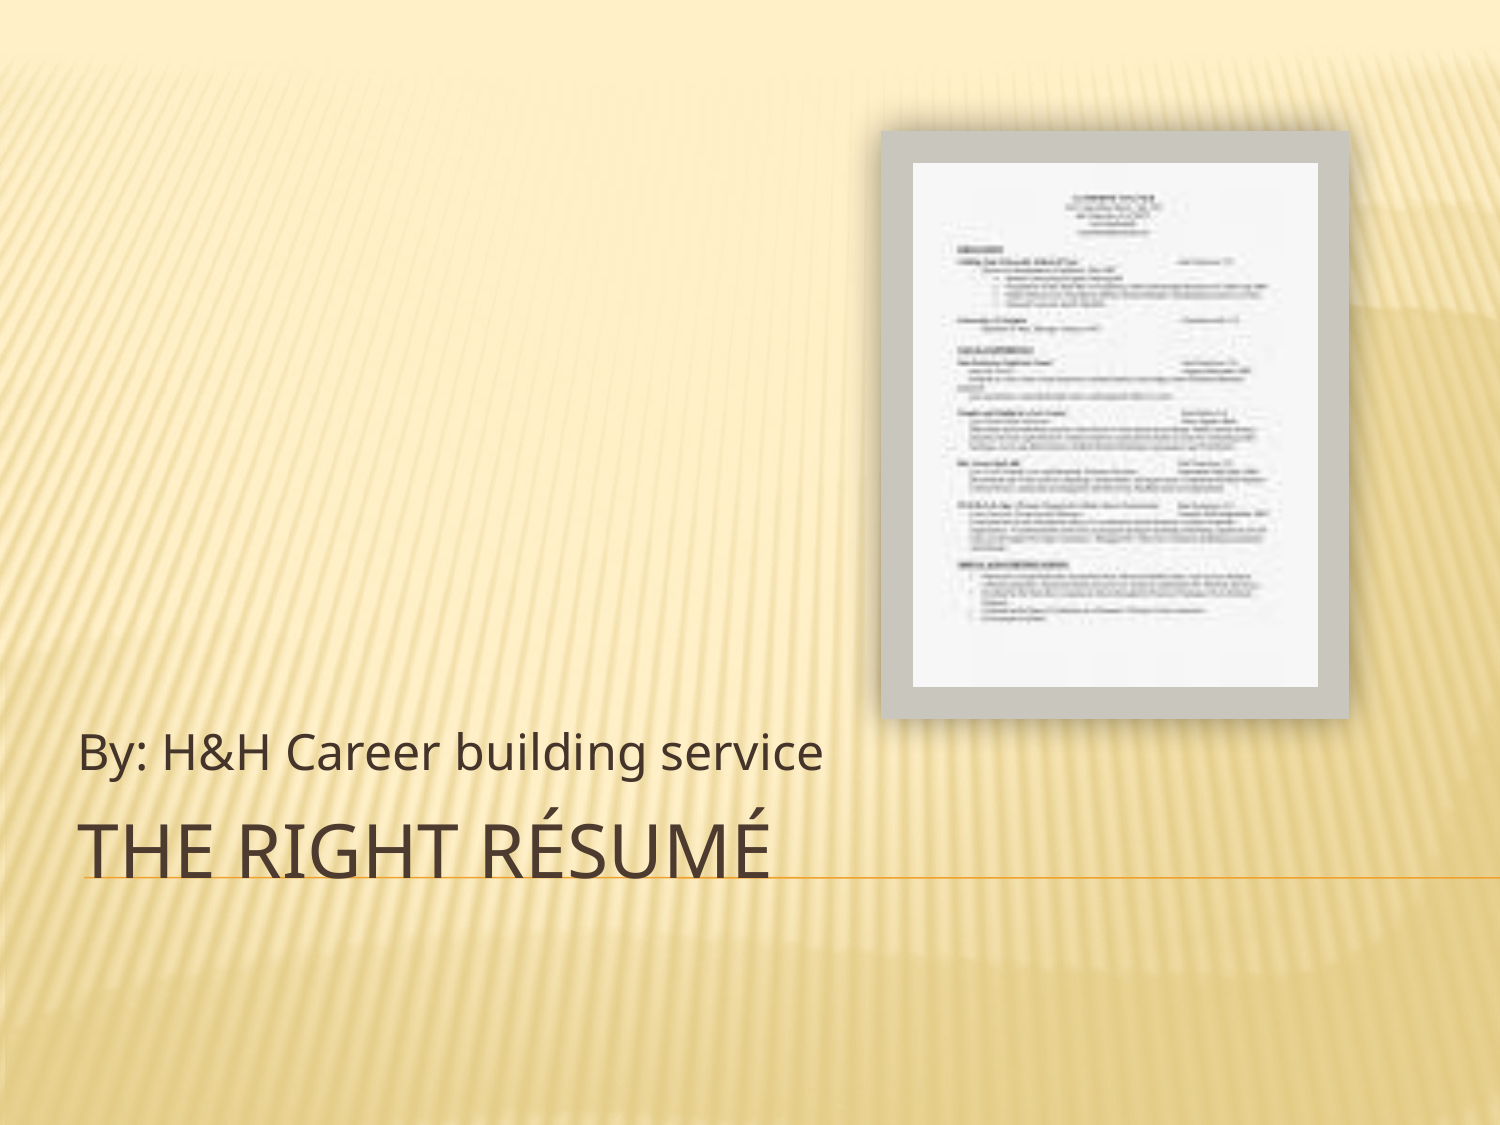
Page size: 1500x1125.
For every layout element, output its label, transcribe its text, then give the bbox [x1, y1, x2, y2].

subtitle By: H&H Career building service [62, 637, 1450, 788]
picture [912, 162, 1319, 688]
title The Right Résumé [62, 796, 1450, 997]
